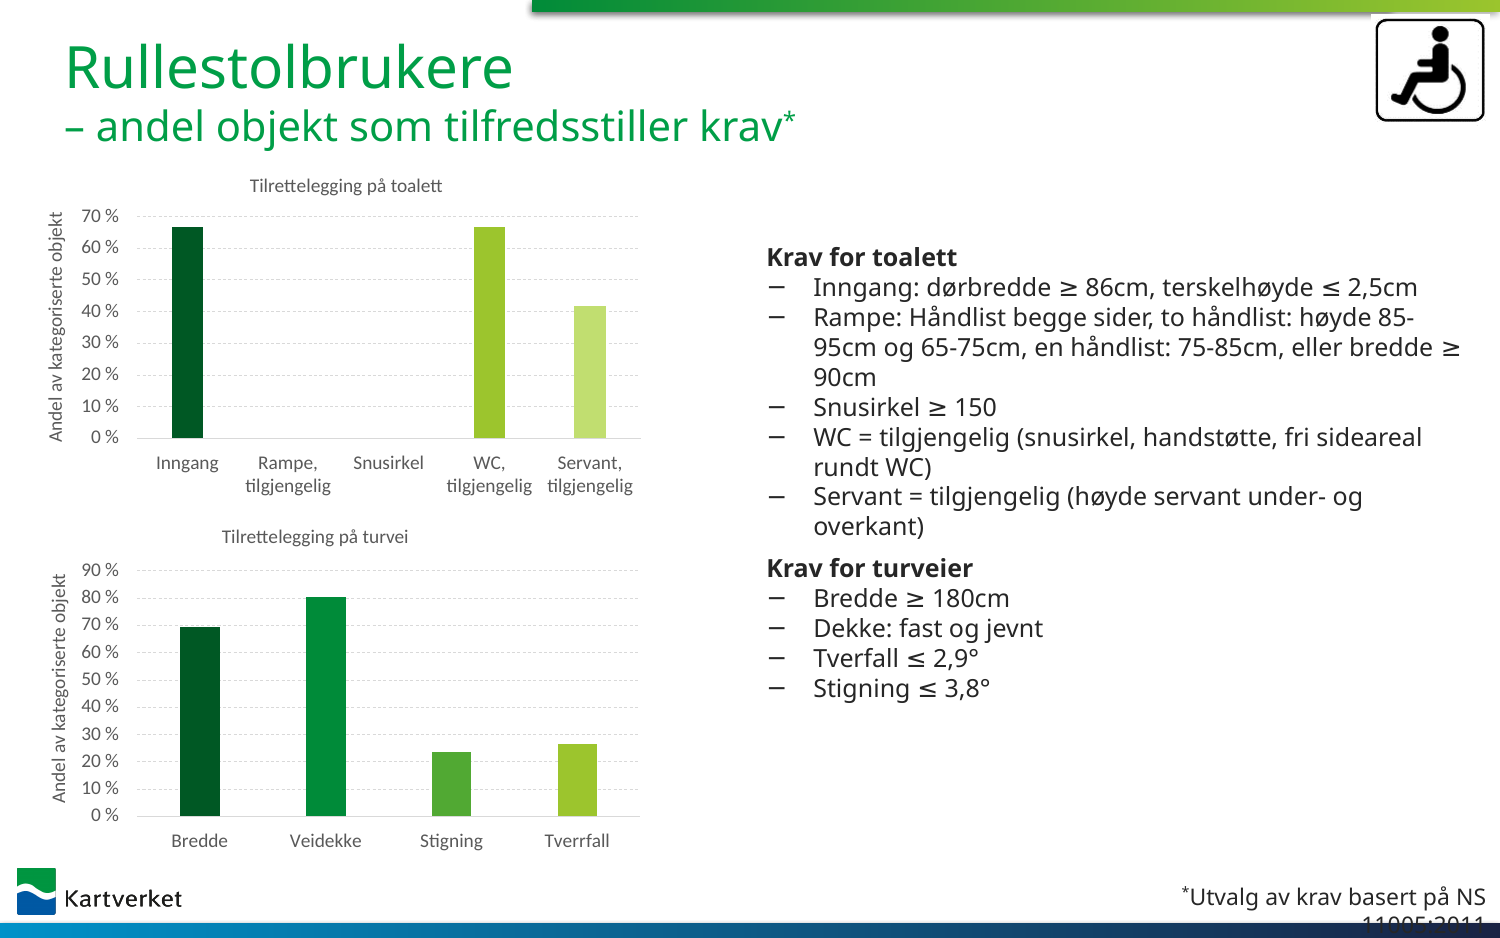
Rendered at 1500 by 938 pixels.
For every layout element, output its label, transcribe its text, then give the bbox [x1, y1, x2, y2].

text_box Rullestolbrukere – andel objekt som tilfredsstiller krav* [49, 14, 1431, 158]
text_box Krav for turveier Bredde ≥ 180cm Dekke: fast og jevnt Tverfall ≤ 2,9° Stigning ≤ 3,8° [751, 545, 1483, 710]
text_box Krav for toalett Inngang: dørbredde ≥ 86cm, terskelhøyde ≤ 2,5cm Rampe: Håndlist begge sider, to håndlist: høyde 85-95cm og 65-75cm, en håndlist: 75-85cm, eller bredde ≥ 90cm Snusirkel ≥ 150 WC = tilgjengelig (snusirkel, handstøtte, fri sideareal rundt WC) Servant = tilgjengelig (høyde servant under- og overkant) [751, 234, 1483, 545]
picture [1371, 13, 1491, 127]
picture [41, 520, 652, 859]
picture [41, 166, 652, 505]
text_box *Utvalg av krav basert på NS 11005:2011 [1068, 873, 1500, 938]
